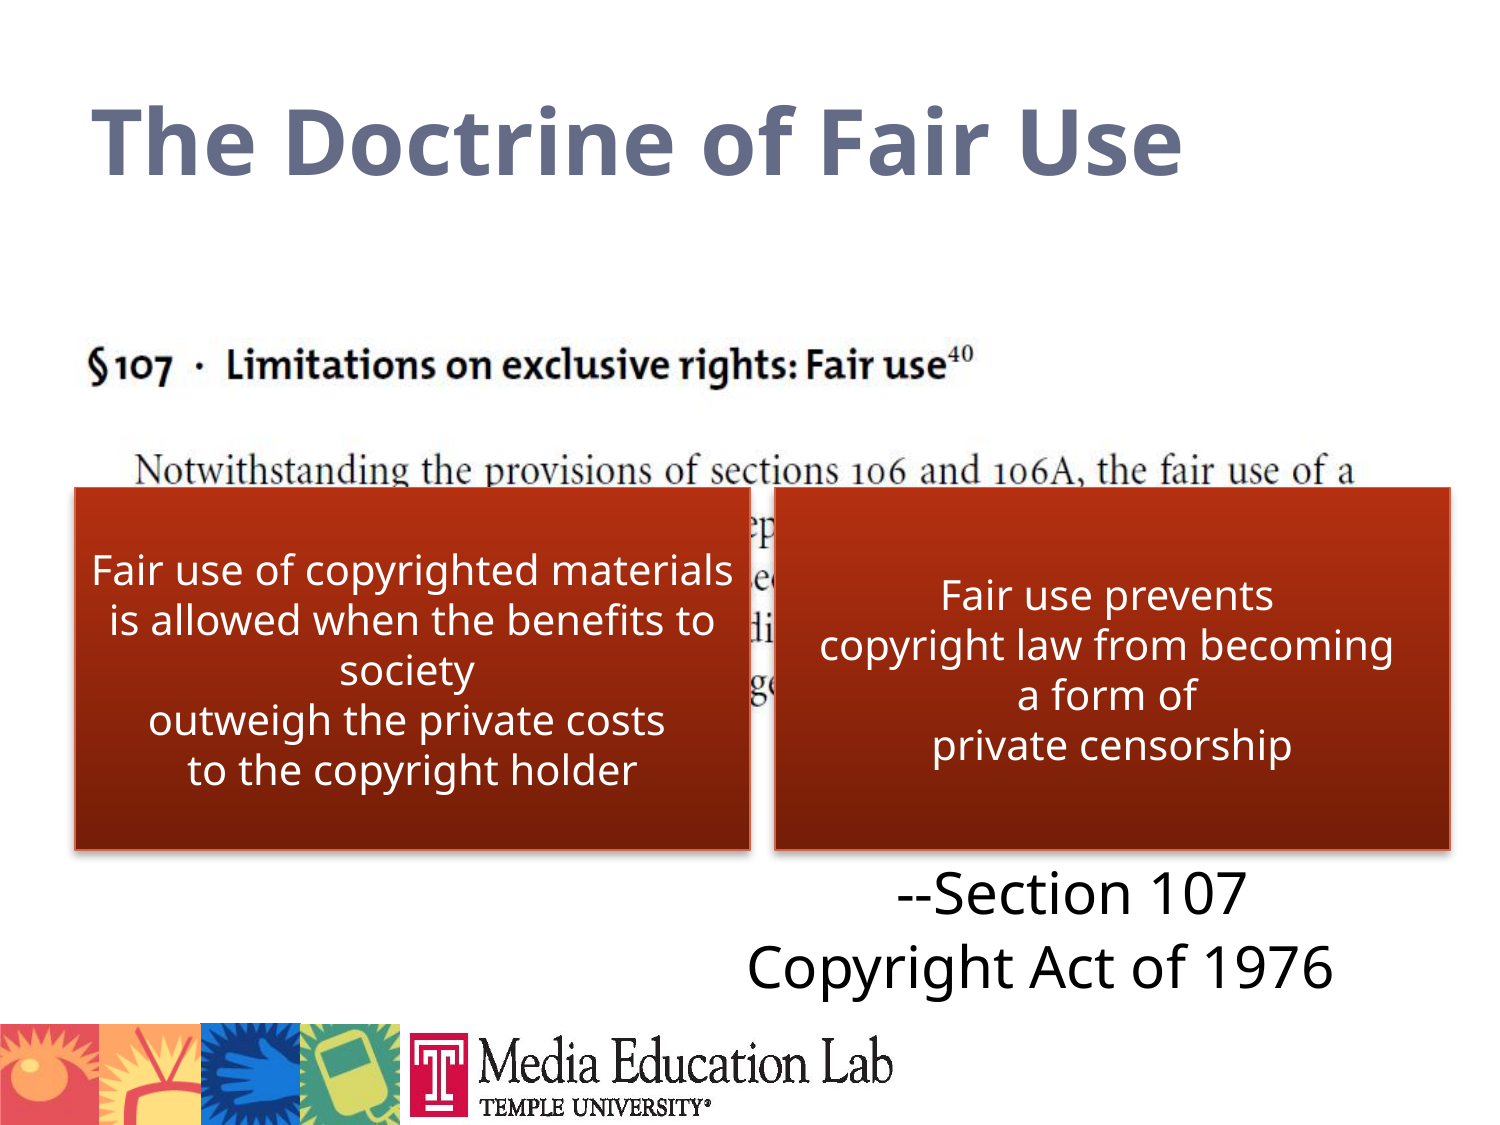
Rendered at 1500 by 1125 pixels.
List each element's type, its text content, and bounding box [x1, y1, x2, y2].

text_box --Section 107 Copyright Act of 1976 [74, 774, 1425, 1005]
text_box Fair use of copyrighted materials is allowed when the benefits to society outweigh the private costs to the copyright holder [74, 741, 751, 851]
title The Doctrine of Fair Use [75, 45, 1425, 233]
picture [74, 337, 1384, 732]
picture [0, 1023, 900, 1125]
text_box Fair use prevents copyright law from becoming a form of private censorship [774, 487, 1451, 851]
